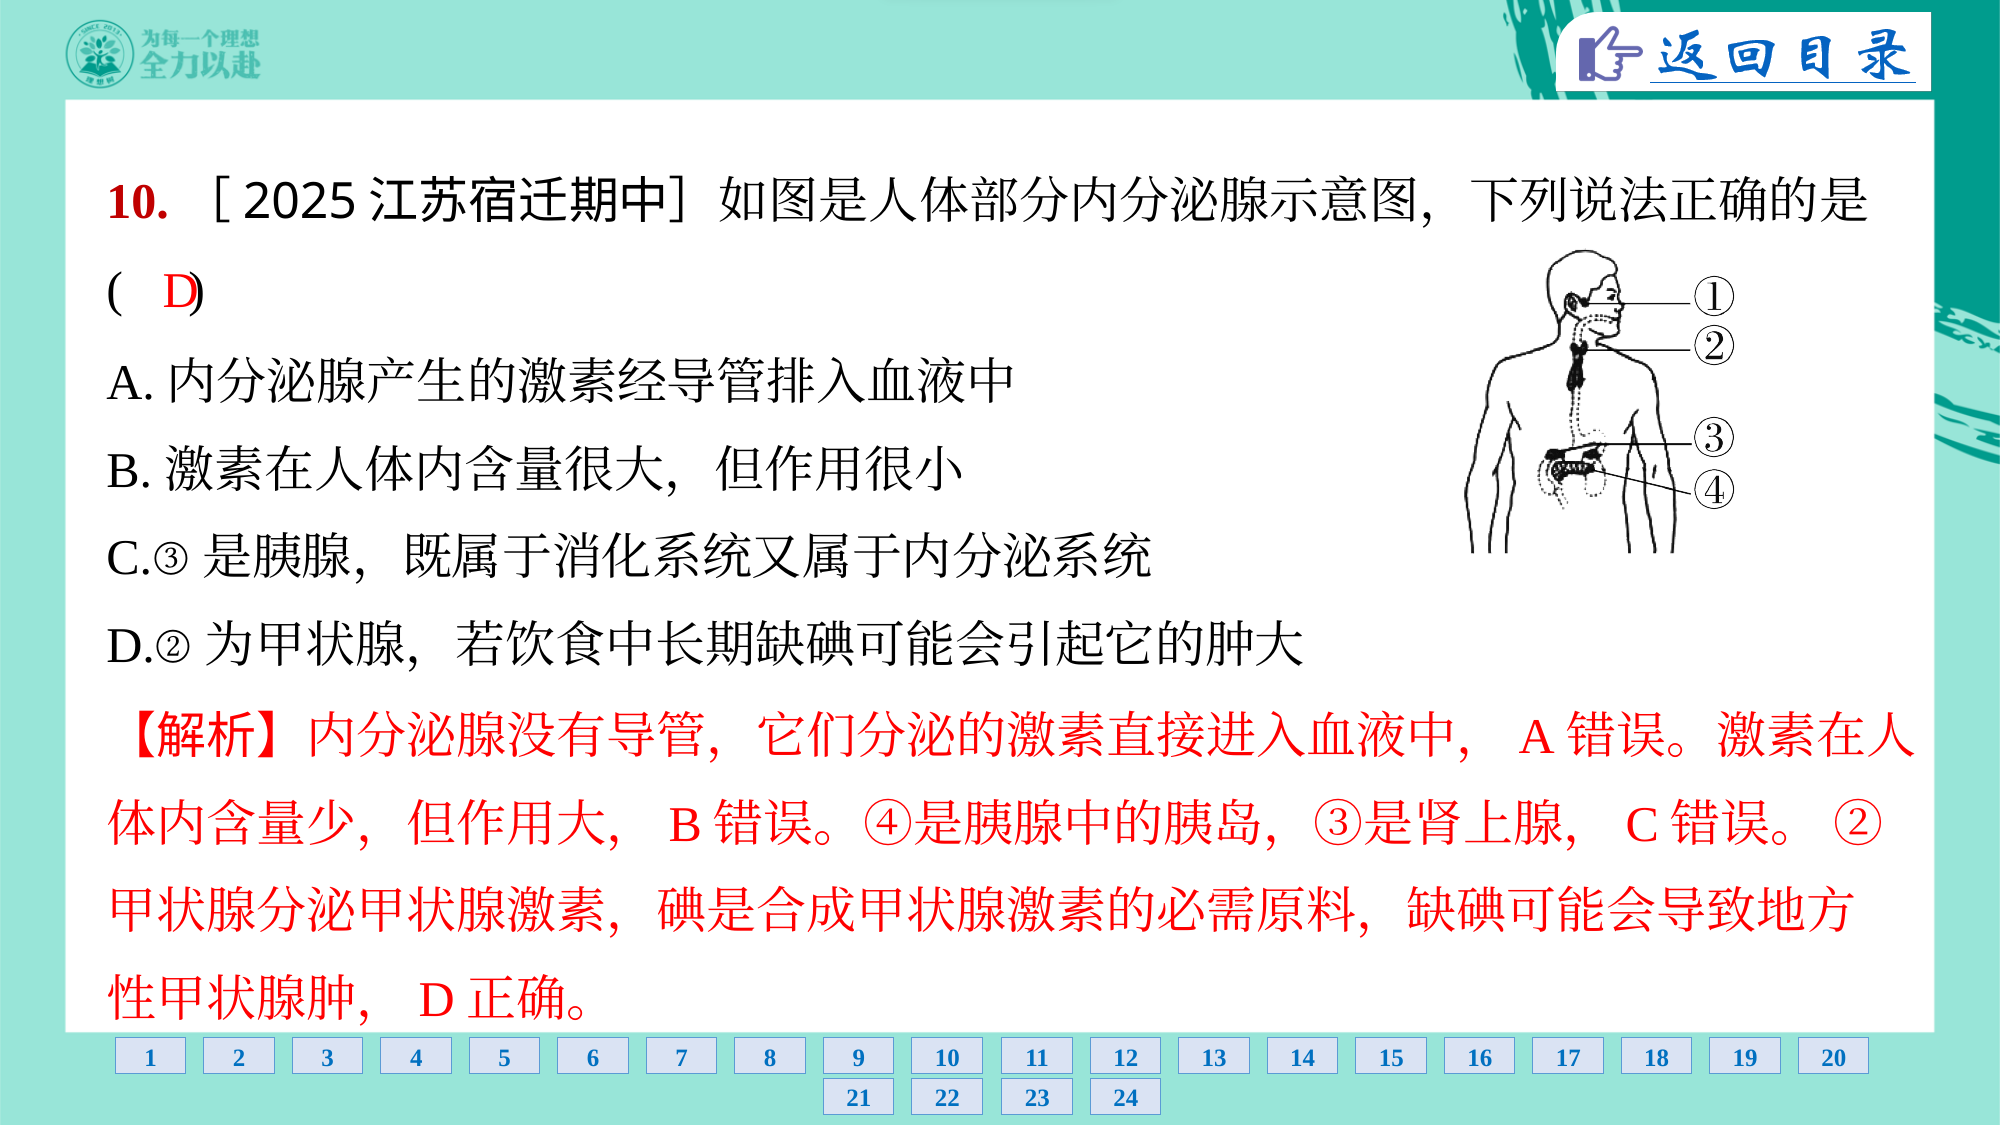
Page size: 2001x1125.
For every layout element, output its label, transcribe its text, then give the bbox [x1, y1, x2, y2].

text_box A.内分泌腺产生的激素经导管排入血液中 B.激素在人体内含量很大，但作用很小 C.③是胰腺，既属于消化系统又属于内分泌系统 D.②为甲状腺，若饮食中长期缺碘可能会引起它的肿大 [106, 322, 1602, 673]
text_box D [144, 229, 217, 318]
picture [0, 0, 2000, 1125]
text_box 【解析】内分泌腺没有导管，它们分泌的激素直接进入血液中，A错误。激素在人 体内含量少，但作用大，B错误。④是胰腺中的胰岛，③是肾上腺，C错误。 ② 甲状腺分泌甲状腺激素，碘是合成甲状腺激素的必需原料，缺碘可能会导致地方 性甲状腺肿，D正确。 [106, 676, 1895, 1027]
text_box 10.［2025江苏宿迁期中］如图是人体部分内分泌腺示意图，下列说法正确的是 ( ) [106, 141, 1895, 316]
